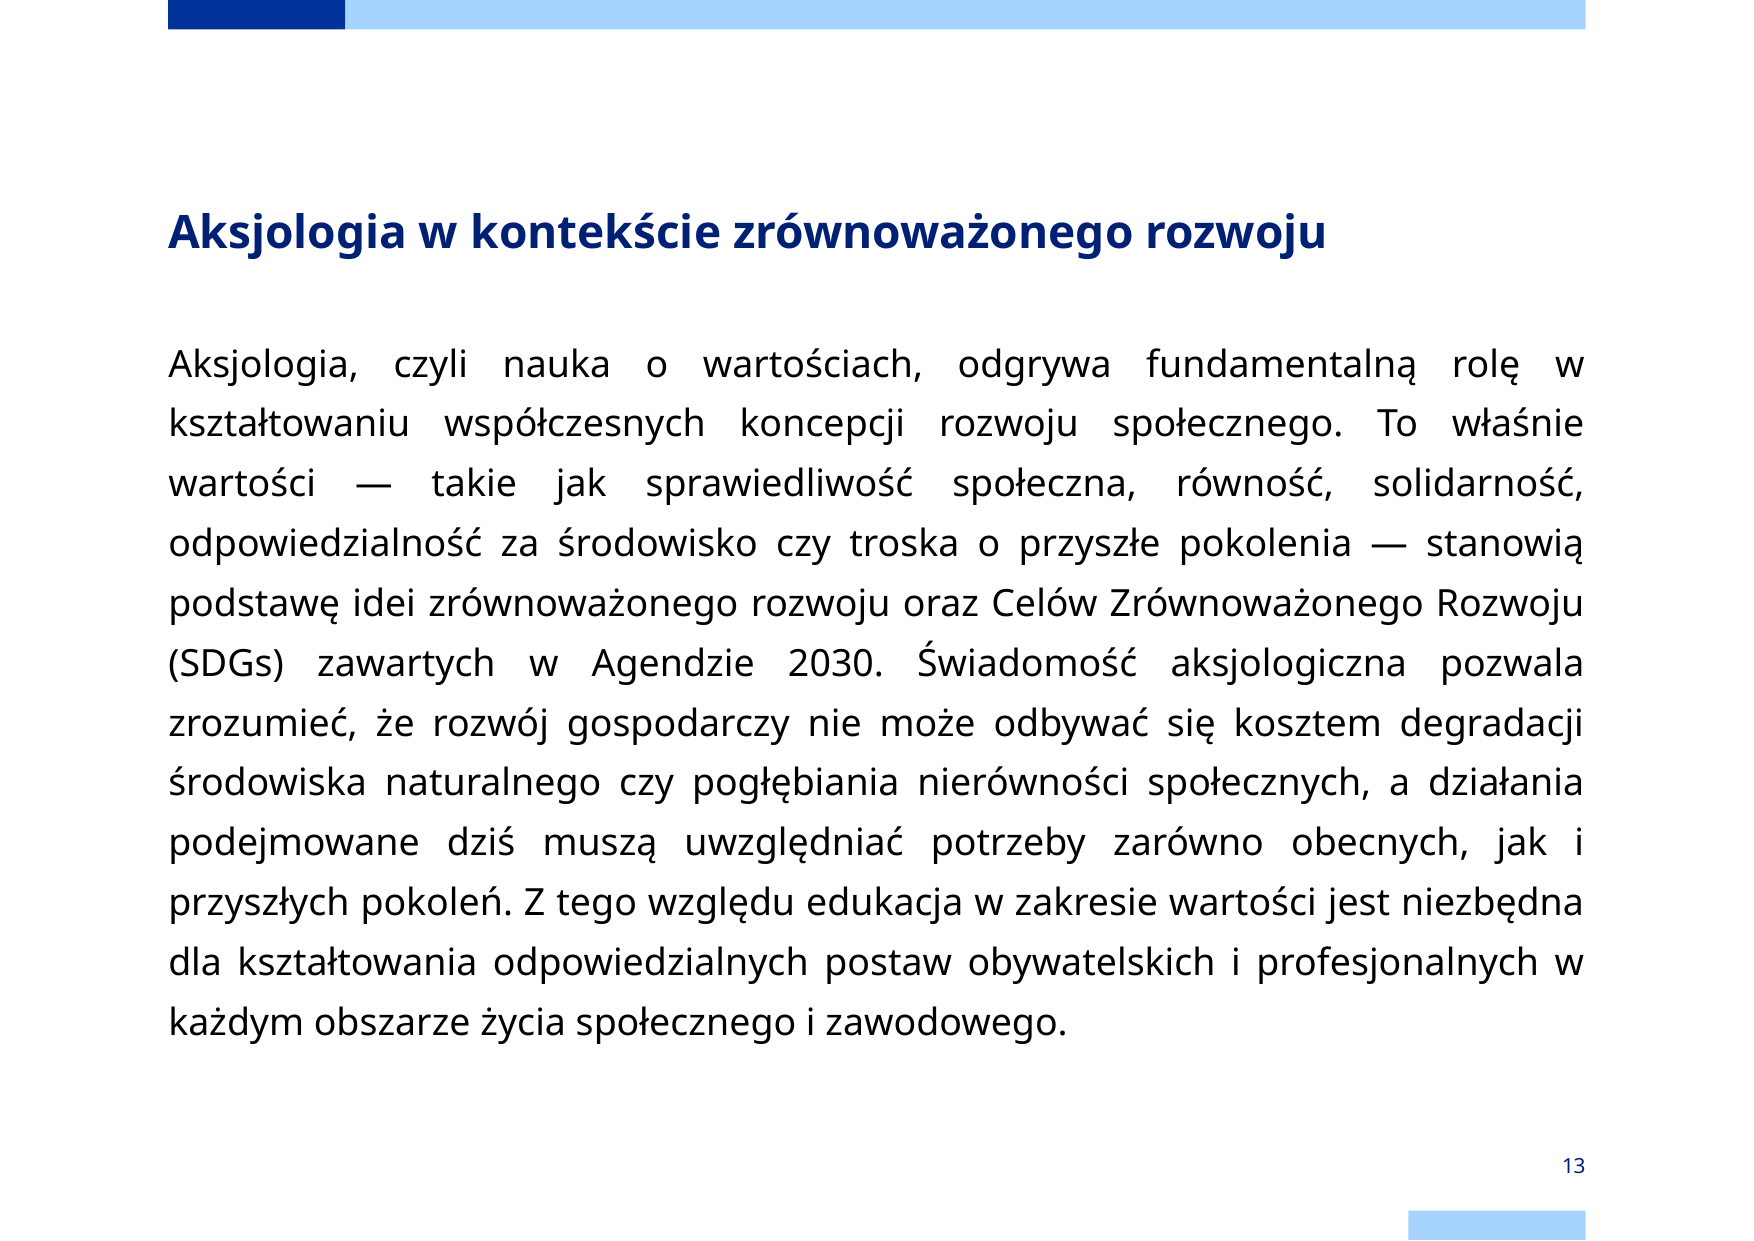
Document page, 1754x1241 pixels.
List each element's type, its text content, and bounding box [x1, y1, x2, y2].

list Aksjologia, czyli nauka o wartościach, odgrywa fundamentalną rolę w kształtowaniu współczesnych koncepcji rozwoju społecznego. To właśnie wartości — takie jak sprawiedliwość społeczna, równość, solidarność, odpowiedzialność za środowisko czy troska o przyszłe pokolenia — stanowią podstawę idei zrównoważonego rozwoju oraz Celów Zrównoważonego Rozwoju (SDGs) zawartych w Agendzie 2030. Świadomość aksjologiczna pozwala zrozumieć, że rozwój gospodarczy nie może odbywać się kosztem degradacji środowiska naturalnego czy pogłębiania nierówności społecznych, a działania podejmowane dziś muszą uwzględniać potrzeby zarówno obecnych, jak i przyszłych pokoleń. Z tego względu edukacja w zakresie wartości jest niezbędna dla kształtowania odpowiedzialnych postaw obywatelskich i profesjonalnych w każdym obszarze życia społecznego i zawodowego. [168, 324, 1586, 1093]
title Aksjologia w kontekście zrównoważonego rozwoju [168, 147, 1586, 324]
slide_number ‹#› [1408, 1151, 1586, 1182]
